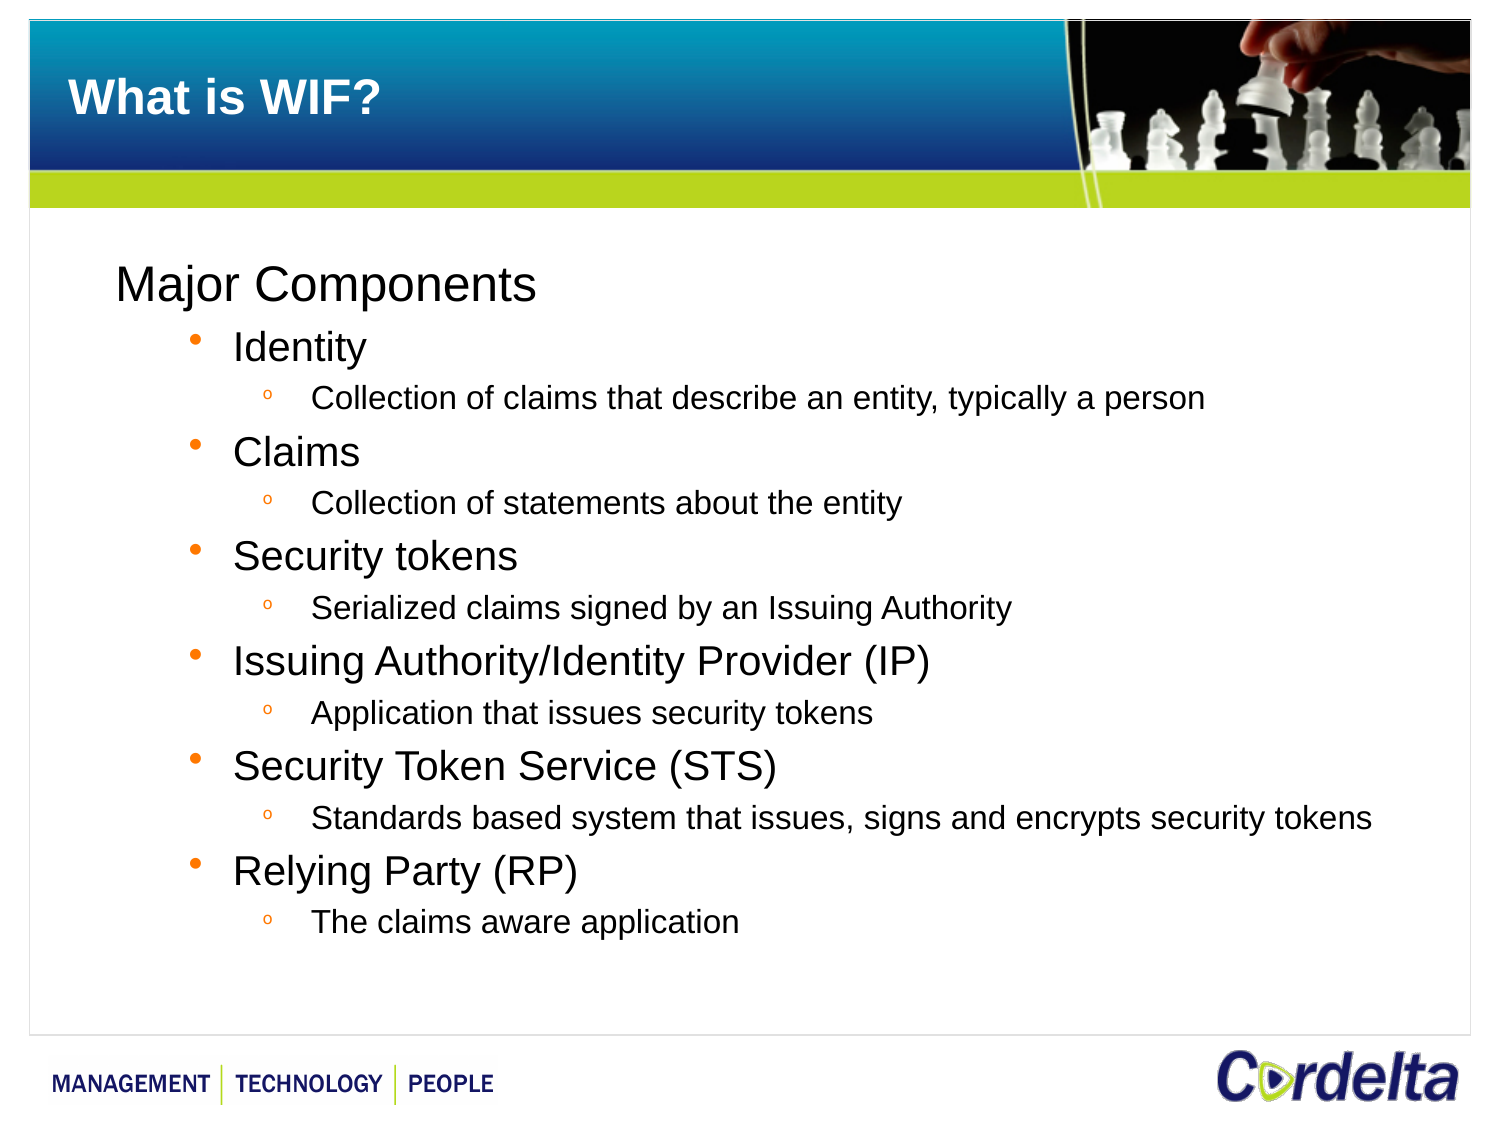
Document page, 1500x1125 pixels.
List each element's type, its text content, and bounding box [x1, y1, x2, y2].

title What is WIF? [53, 57, 1010, 143]
picture [48, 1055, 498, 1105]
picture [1207, 1046, 1469, 1104]
picture [28, 19, 1472, 208]
list Major Components Identity Collection of claims that describe an entity, typically a person Claims Collection of statements about the entity Security tokens Serialized claims signed by an Issuing Authority Issuing Authority/Identity Provider (IP) Application that issues security tokens Security Token Service (STS) Standards based system that issues, signs and encrypts security tokens Relying Party (RP) The claims aware application [100, 243, 1400, 1000]
picture [30, 21, 1470, 208]
